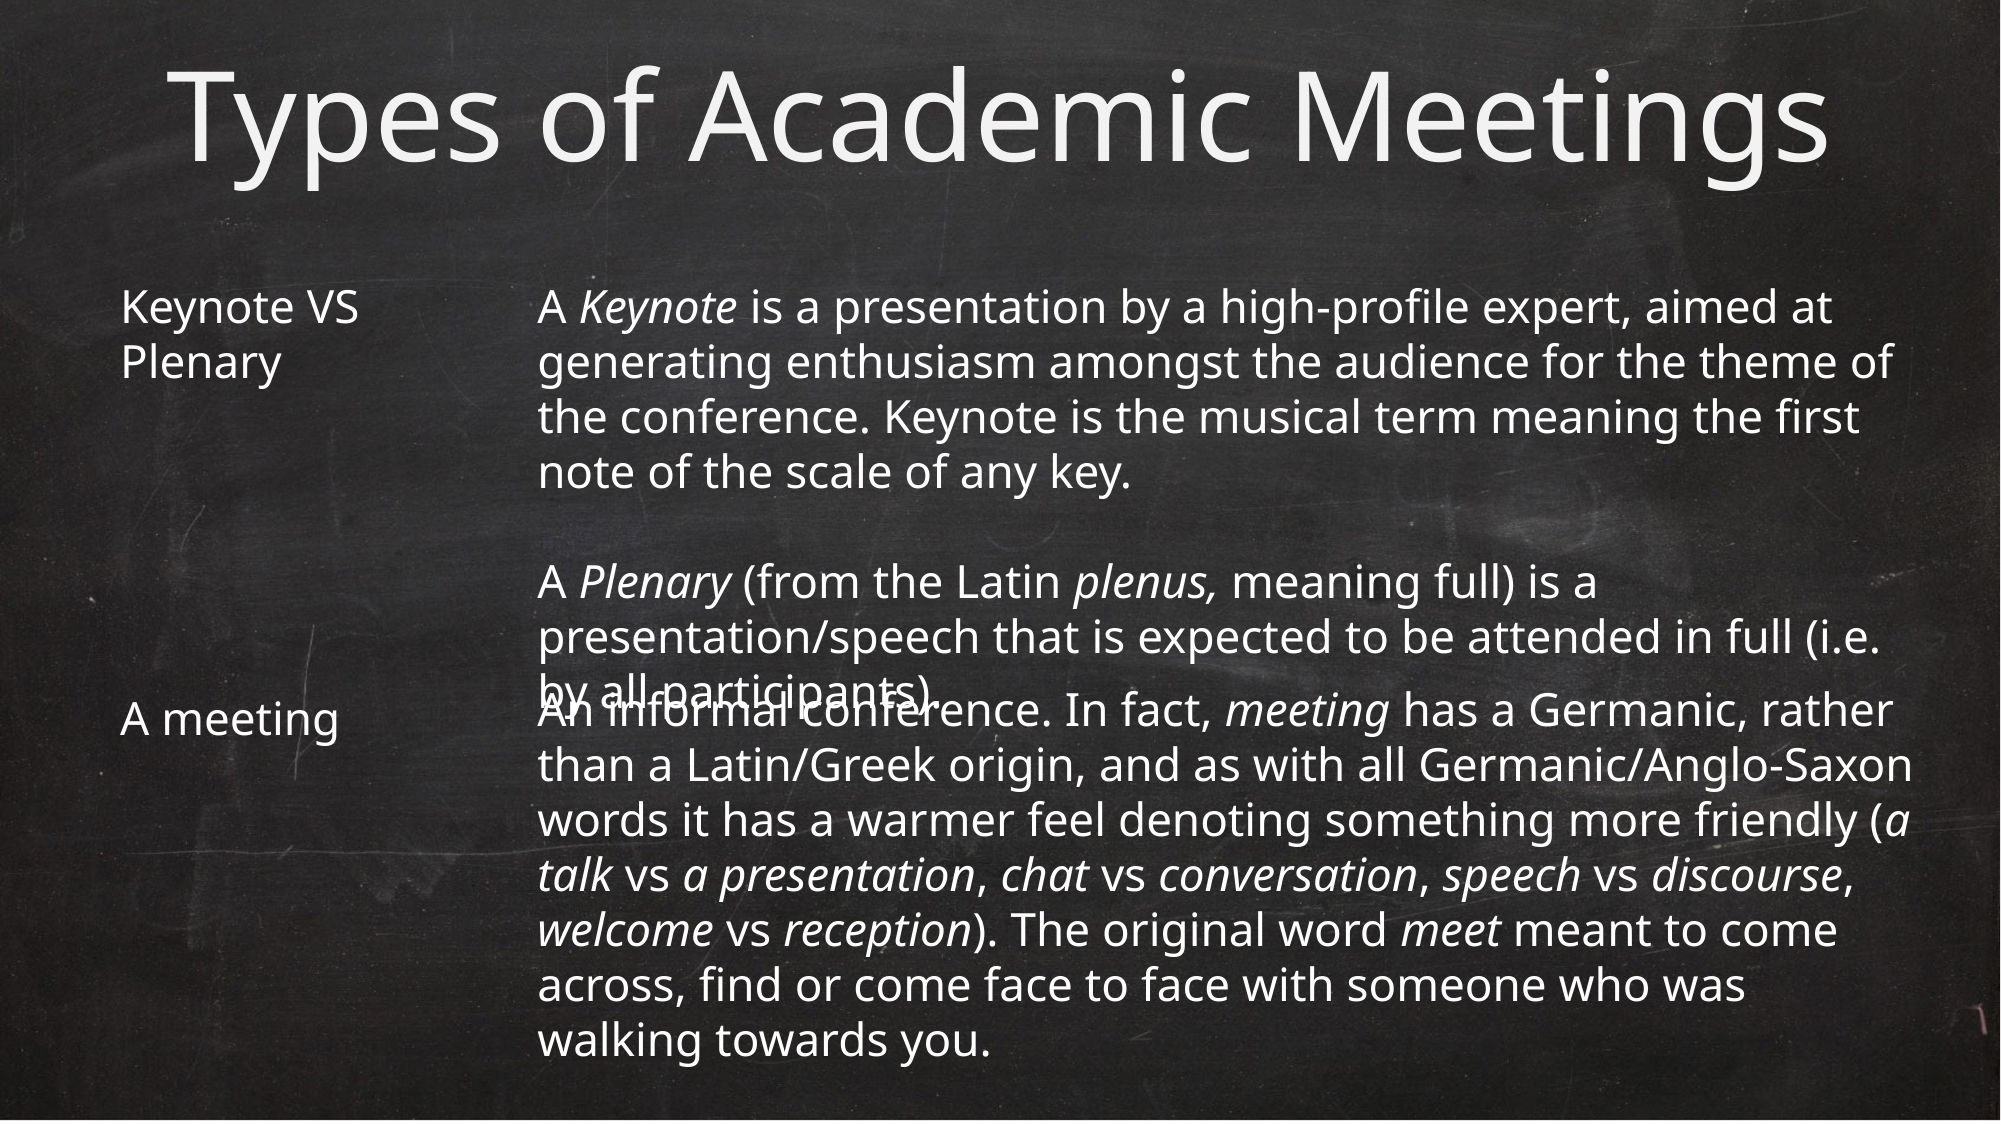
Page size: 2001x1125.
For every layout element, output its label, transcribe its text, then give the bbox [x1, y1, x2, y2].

picture [0, 0, 2001, 1125]
text_box Keynote VS Plenary [105, 270, 495, 396]
text_box An informal conference. In fact, meeting has a Germanic, rather than a Latin/Greek origin, and as with all Germanic/Anglo-Saxon words it has a warmer feel denoting something more friendly (a talk vs a presentation, chat vs conversation, speech vs discourse, welcome vs reception). The original word meet meant to come across, find or come face to face with someone who was walking towards you. [522, 673, 1940, 1073]
title Types of Academic Meetings [60, 28, 1940, 197]
text_box A meeting [105, 682, 436, 752]
text_box A Keynote is a presentation by a high-profile expert, aimed at generating enthusiasm amongst the audience for the theme of the conference. Keynote is the musical term meaning the first note of the scale of any key. A Plenary (from the Latin plenus, meaning full) is a presentation/speech that is expected to be attended in full (i.e. by all participants). [522, 270, 1940, 673]
